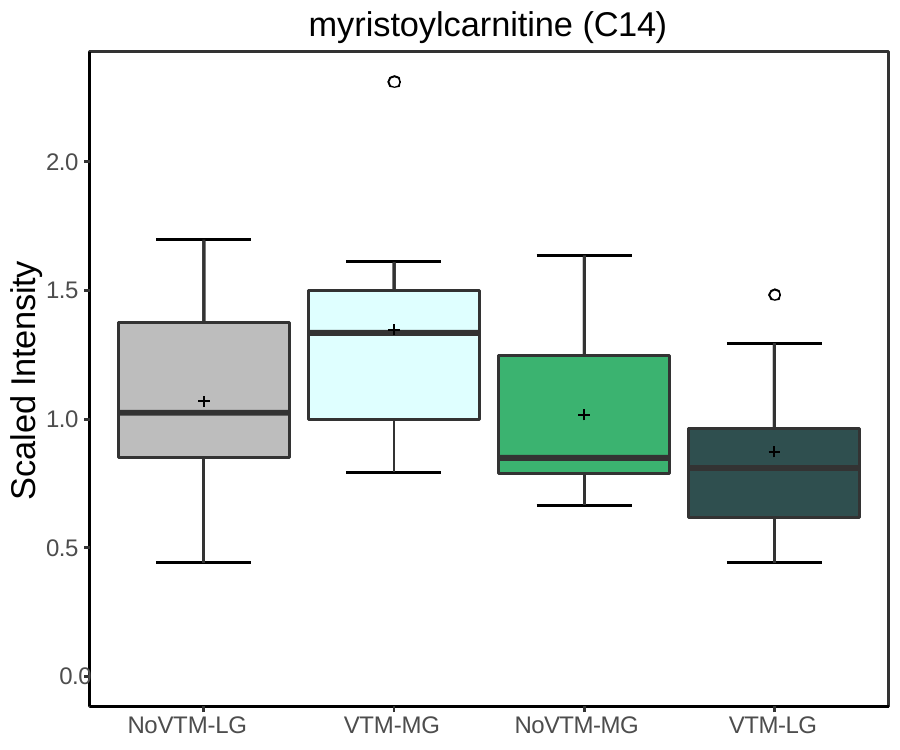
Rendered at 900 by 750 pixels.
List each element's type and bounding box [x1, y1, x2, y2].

footer [57, 661, 95, 750]
text_box [306, 0, 672, 44]
text_box [44, 530, 82, 561]
text_box [1, 256, 82, 503]
text_box [44, 144, 82, 175]
slide_number [125, 713, 257, 750]
text_box [83, 50, 891, 738]
